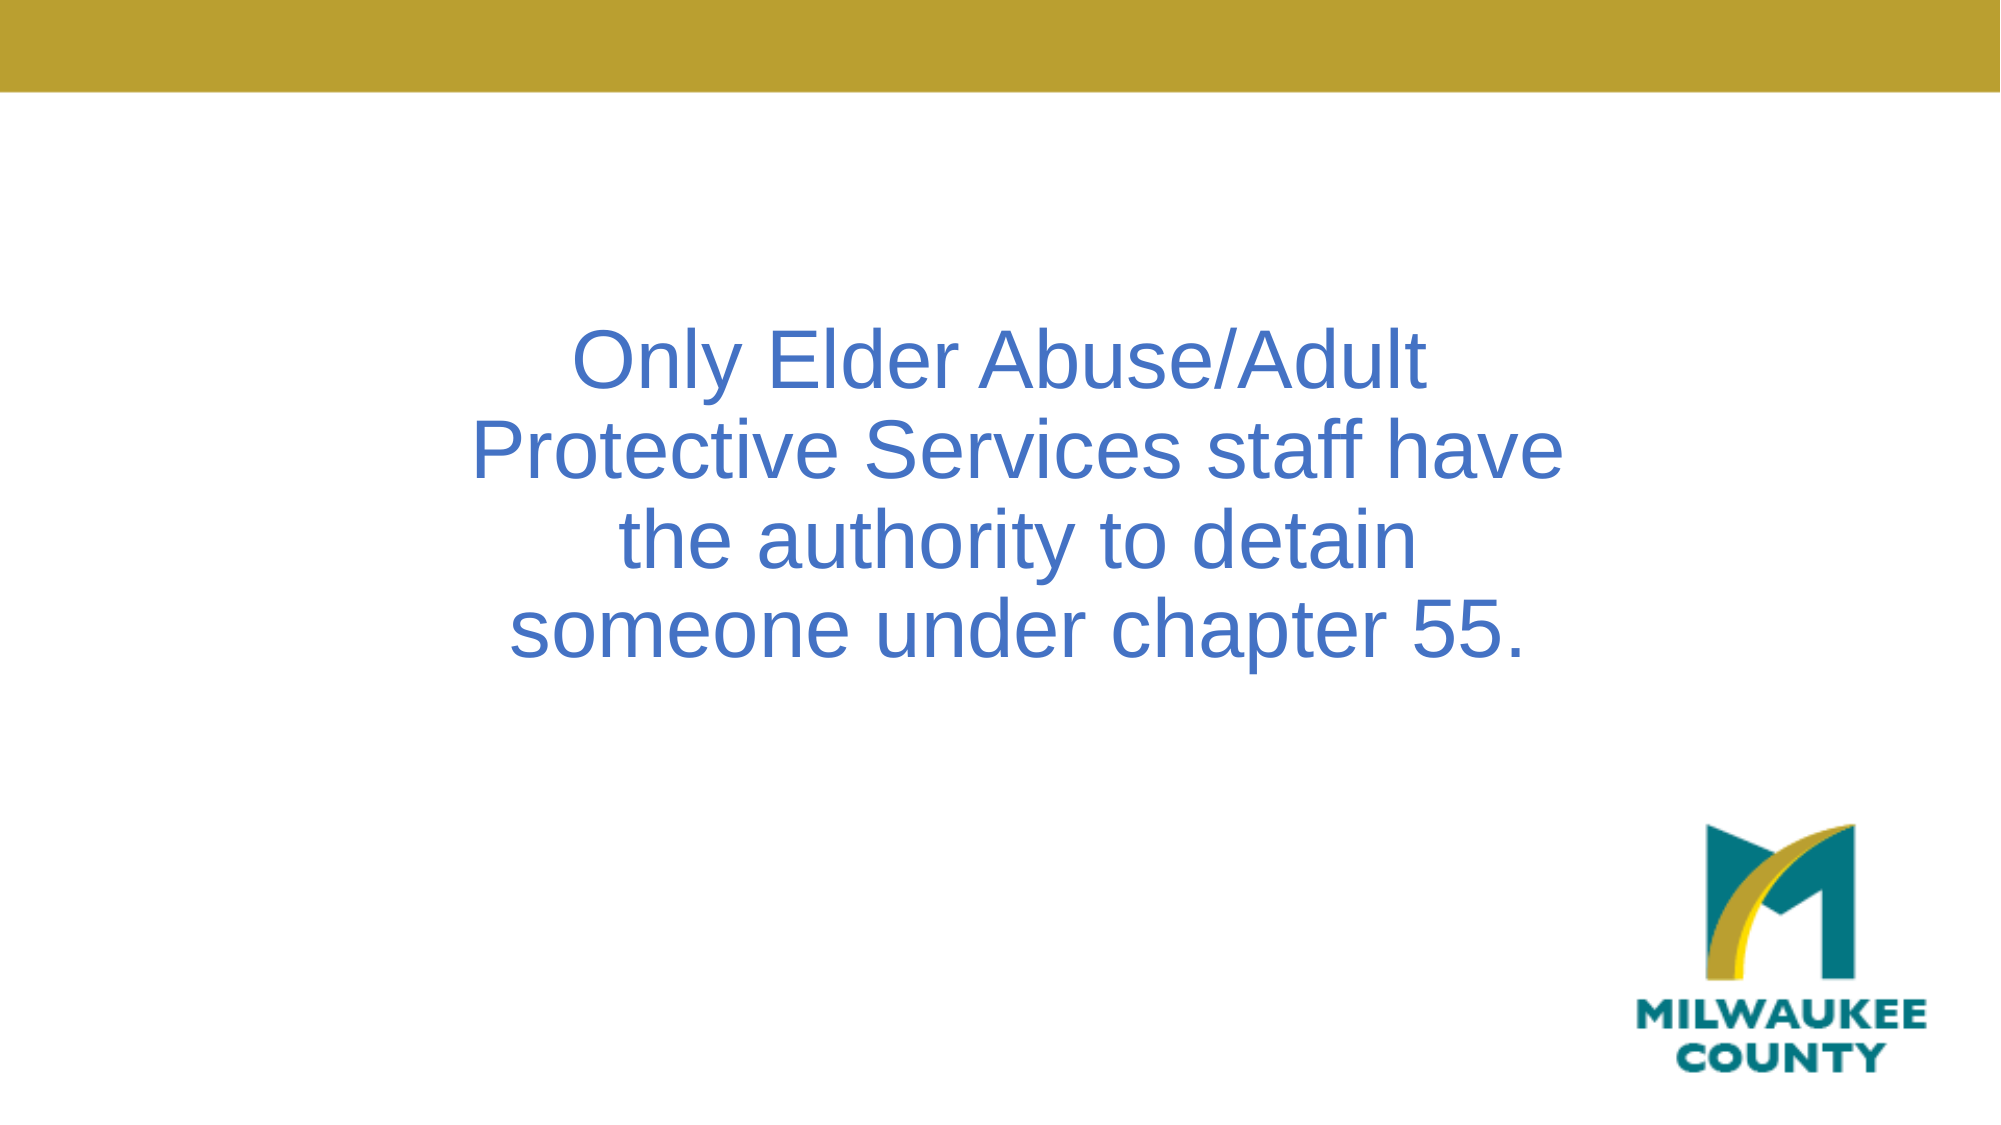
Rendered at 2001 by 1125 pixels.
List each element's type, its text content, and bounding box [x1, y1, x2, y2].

picture [0, 0, 2000, 1125]
list Only Elder Abuse/Adult Protective Services staff have the authority to detain someone under chapter 55. [411, 308, 1589, 980]
